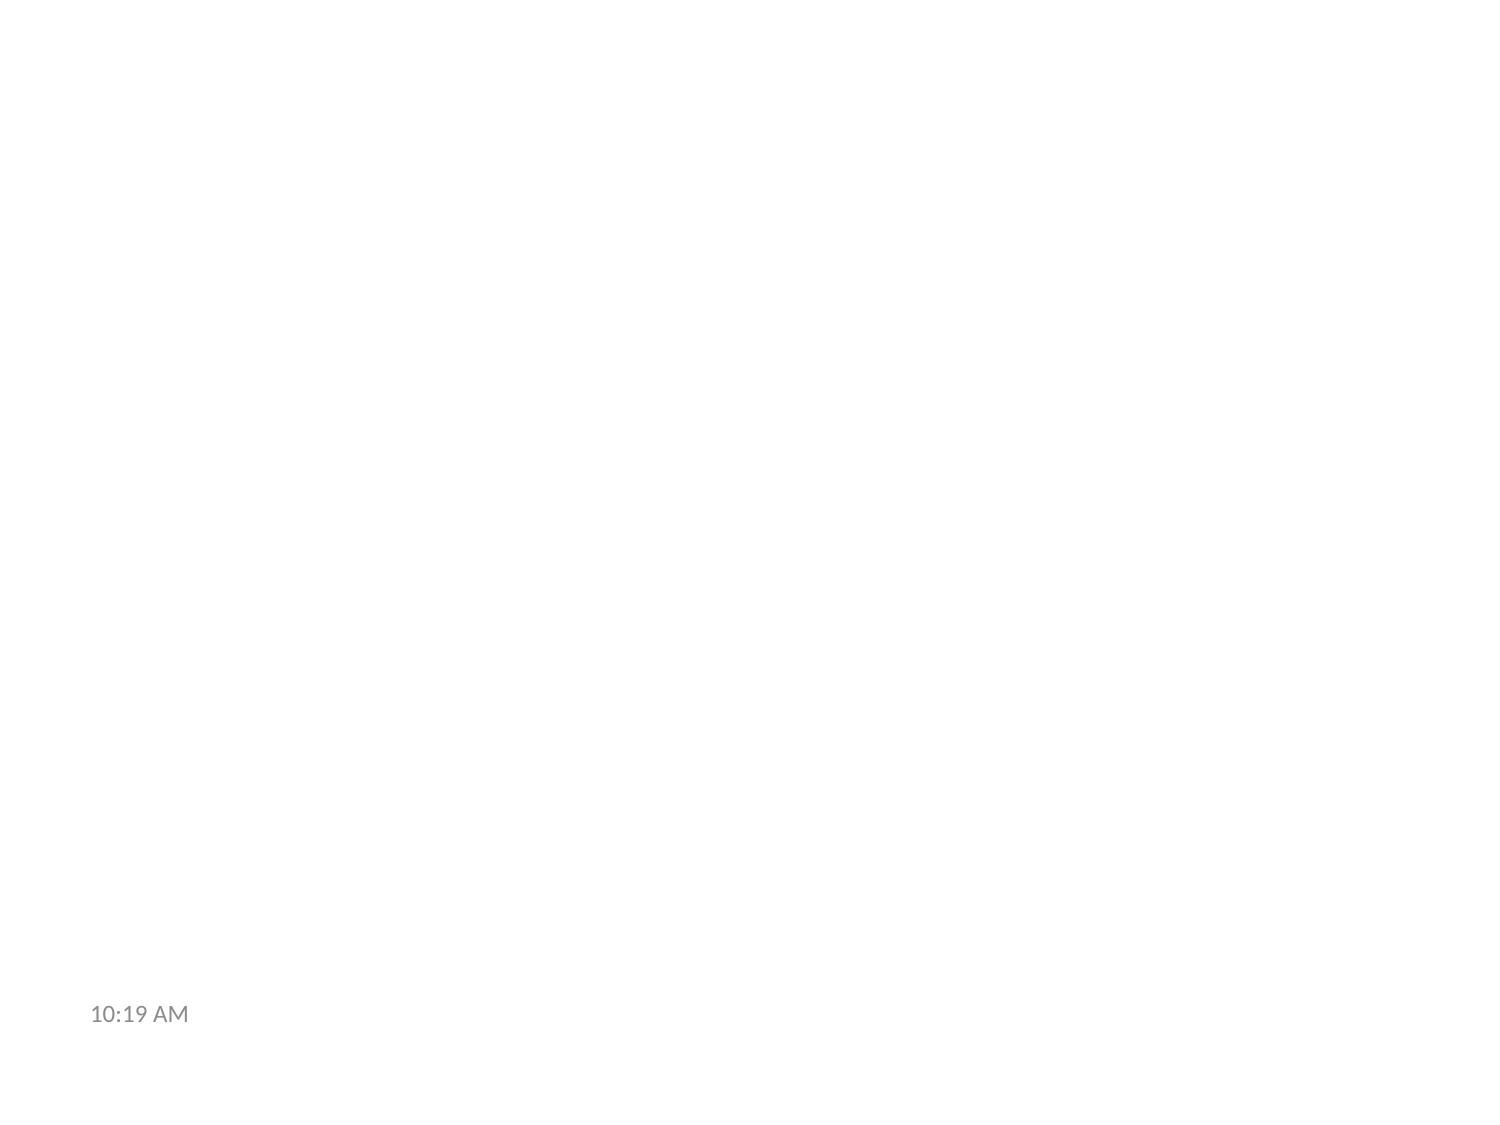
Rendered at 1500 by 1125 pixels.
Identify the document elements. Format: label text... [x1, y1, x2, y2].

text_box 3:35 PM [75, 982, 425, 1043]
